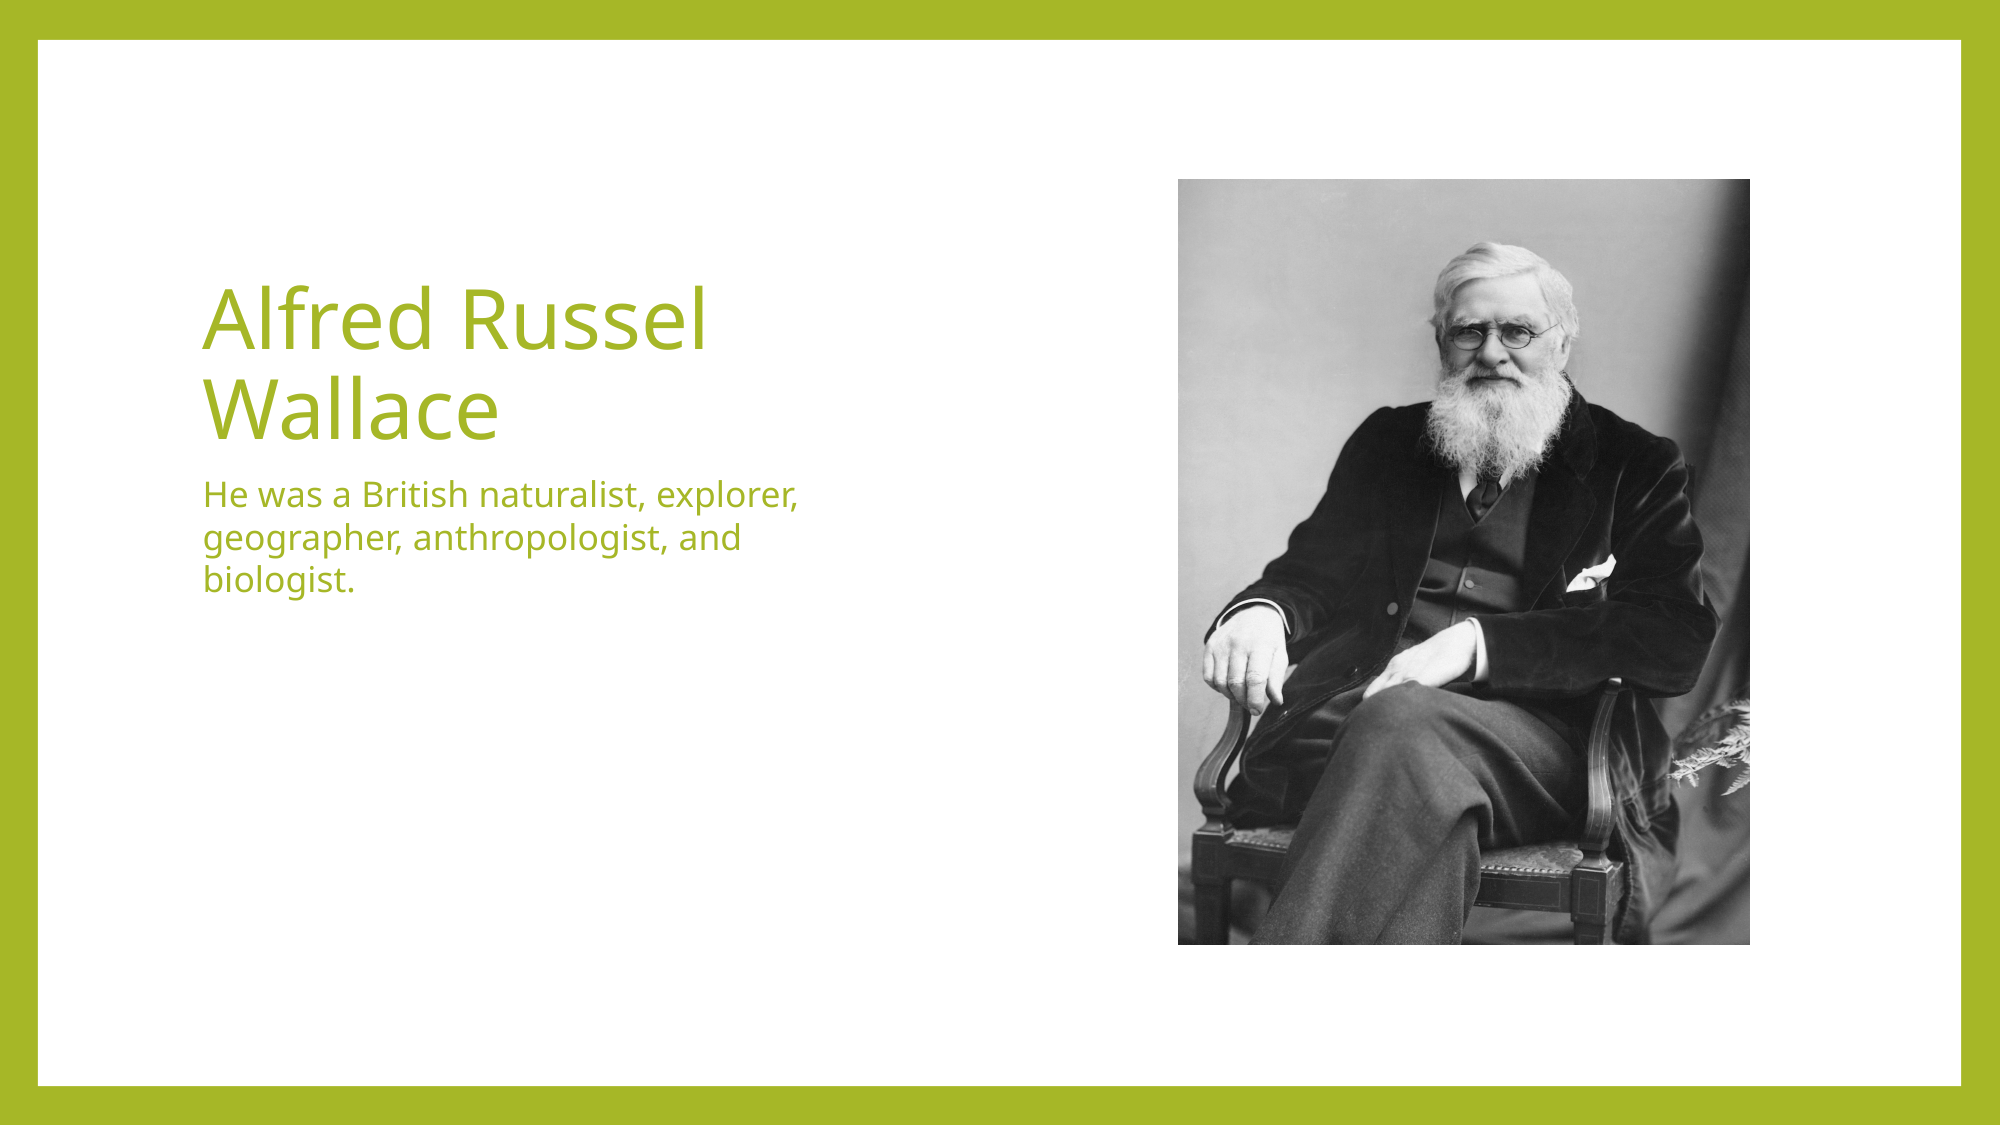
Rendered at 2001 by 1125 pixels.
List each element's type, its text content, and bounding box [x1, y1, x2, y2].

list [1178, 179, 1750, 946]
title Alfred Russel Wallace [187, 179, 833, 464]
list He was a British naturalist, explorer, geographer, anthropologist, and biologist. [187, 464, 833, 960]
